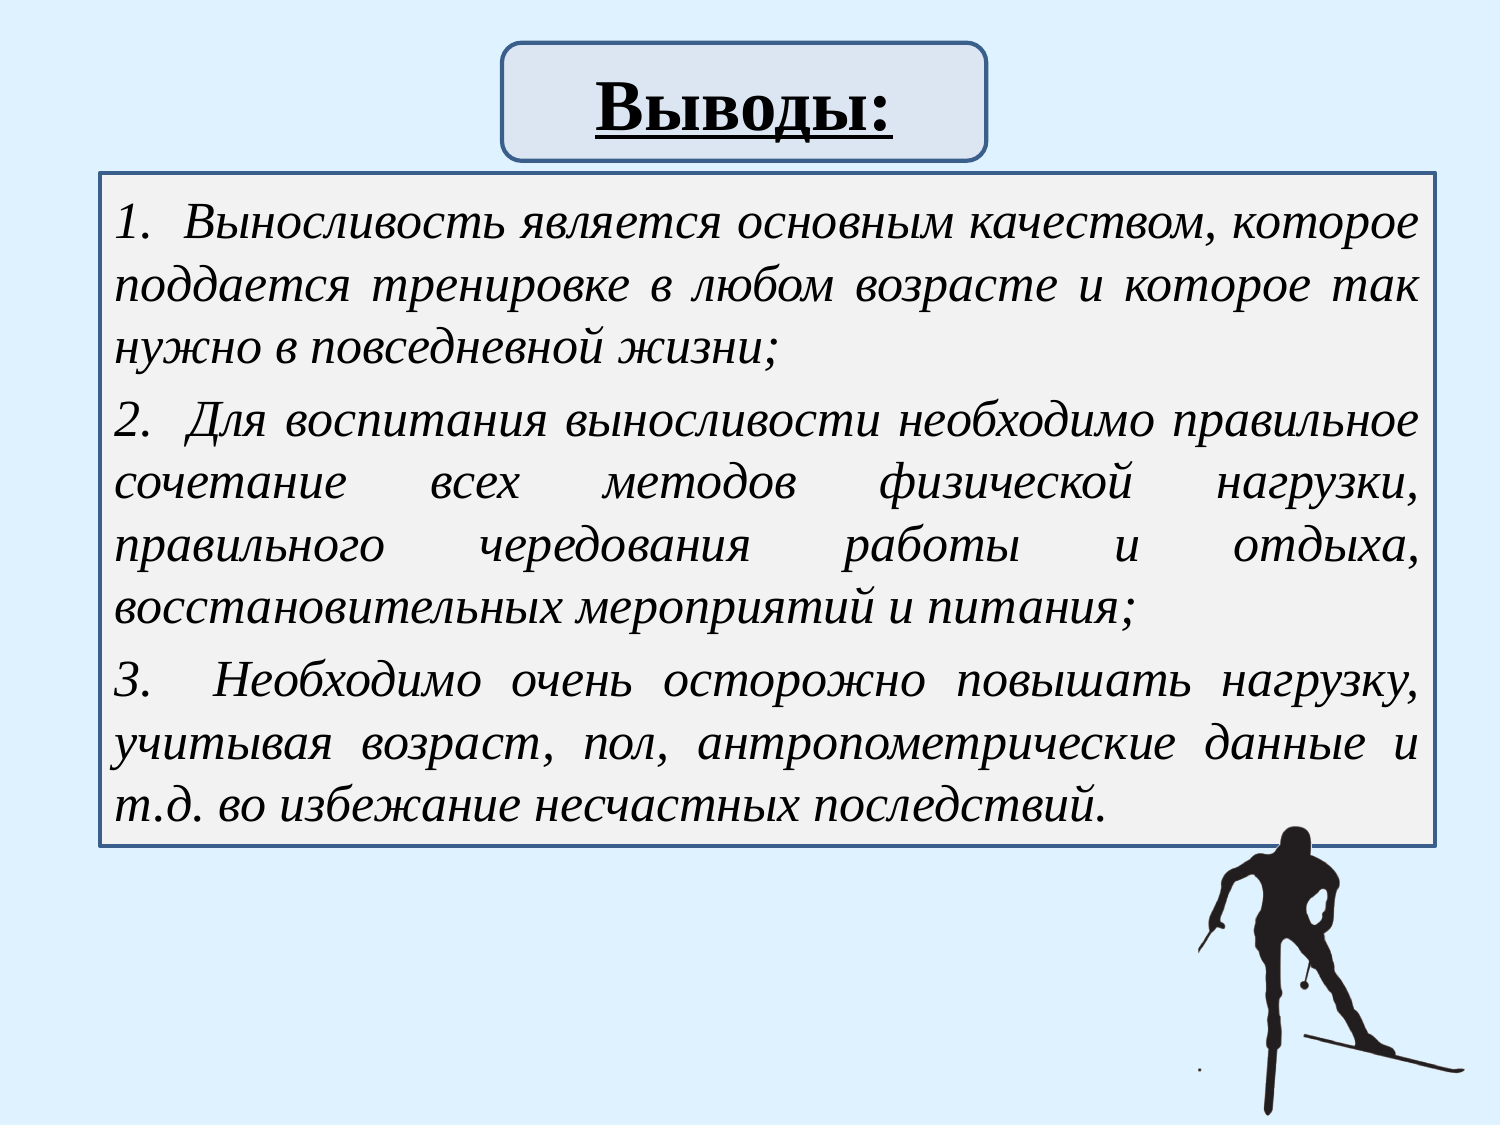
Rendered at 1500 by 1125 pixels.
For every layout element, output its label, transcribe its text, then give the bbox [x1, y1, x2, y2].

text_box Выводы: [499, 40, 989, 163]
picture [1067, 799, 1500, 1125]
text_box 1. Выносливость является основным качеством, которое поддается тренировке в любом возрасте и которое так нужно в повседневной жизни; 2. Для воспитания выносливости необходимо правильное сочетание всех методов физической нагрузки, правильного чередования работы и отдыха, восстановительных мероприятий и питания; 3. Необходимо очень осторожно повышать нагрузку, учитывая возраст, пол, антропометрические данные и т.д. во избежание несчастных последствий. [98, 171, 1437, 848]
